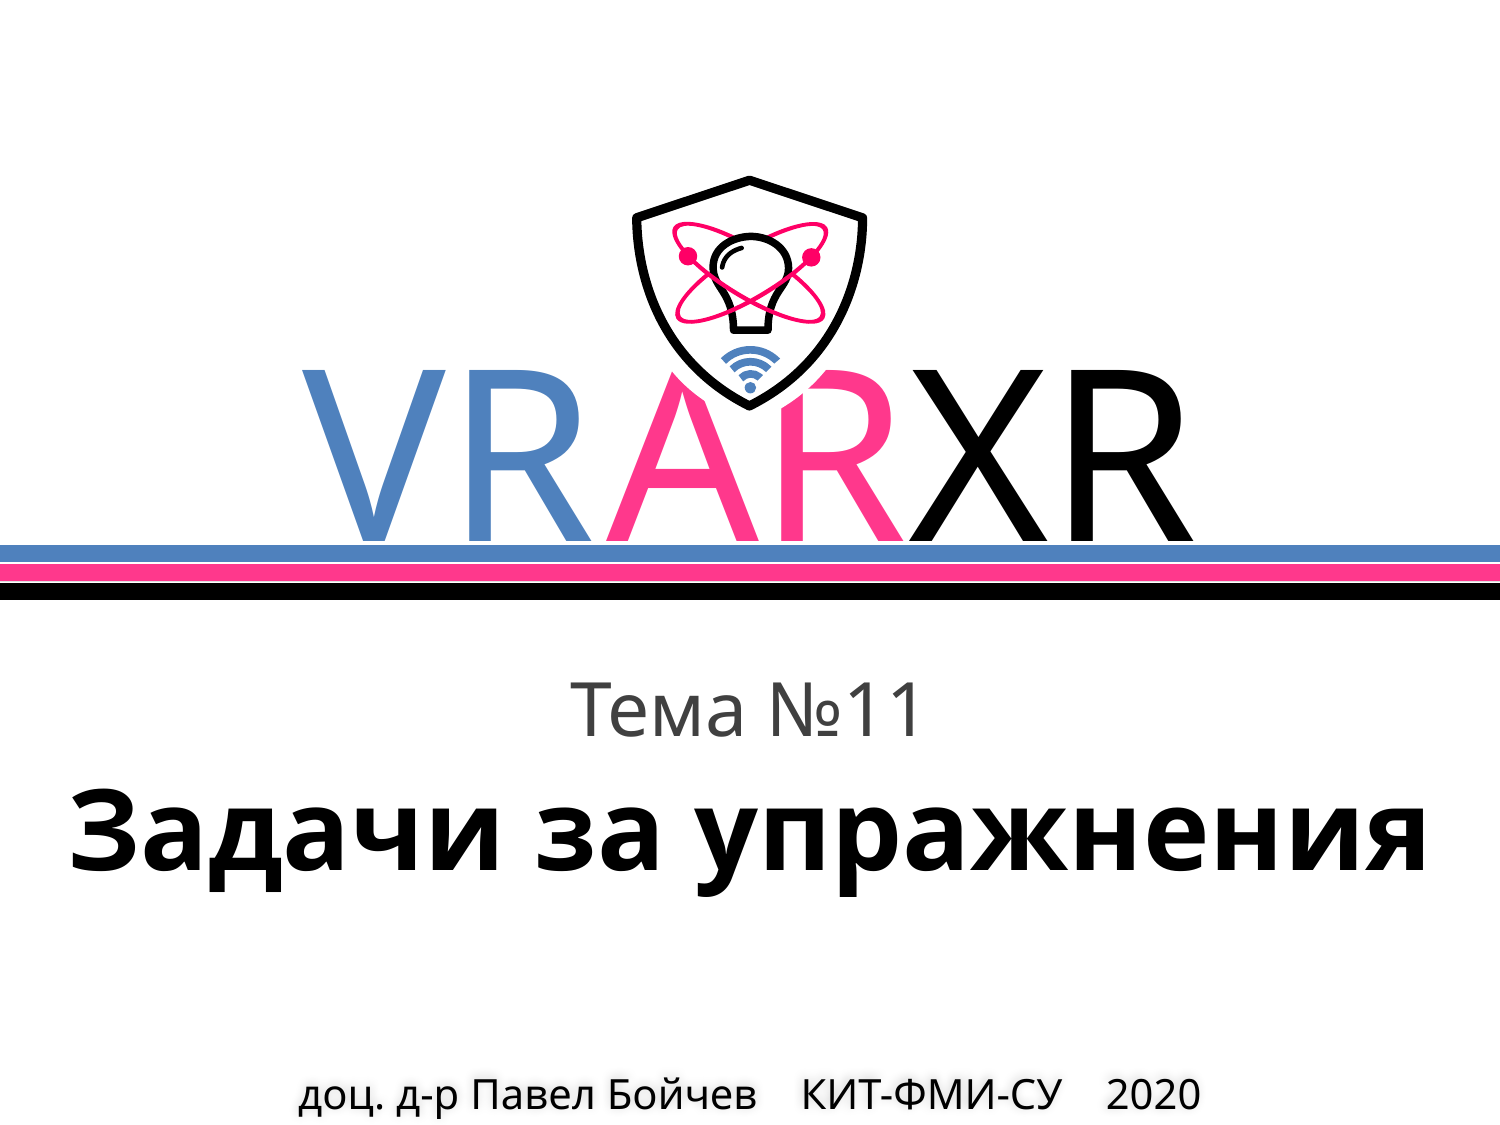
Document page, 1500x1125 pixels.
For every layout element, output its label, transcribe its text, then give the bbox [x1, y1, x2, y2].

list Тема №11 [0, 650, 1500, 763]
list Задачи за упражнения [0, 763, 1500, 888]
title доц. д-р Павел Бойчев КИТ-ФМИ-СУ 2020 [0, 1027, 1500, 1125]
